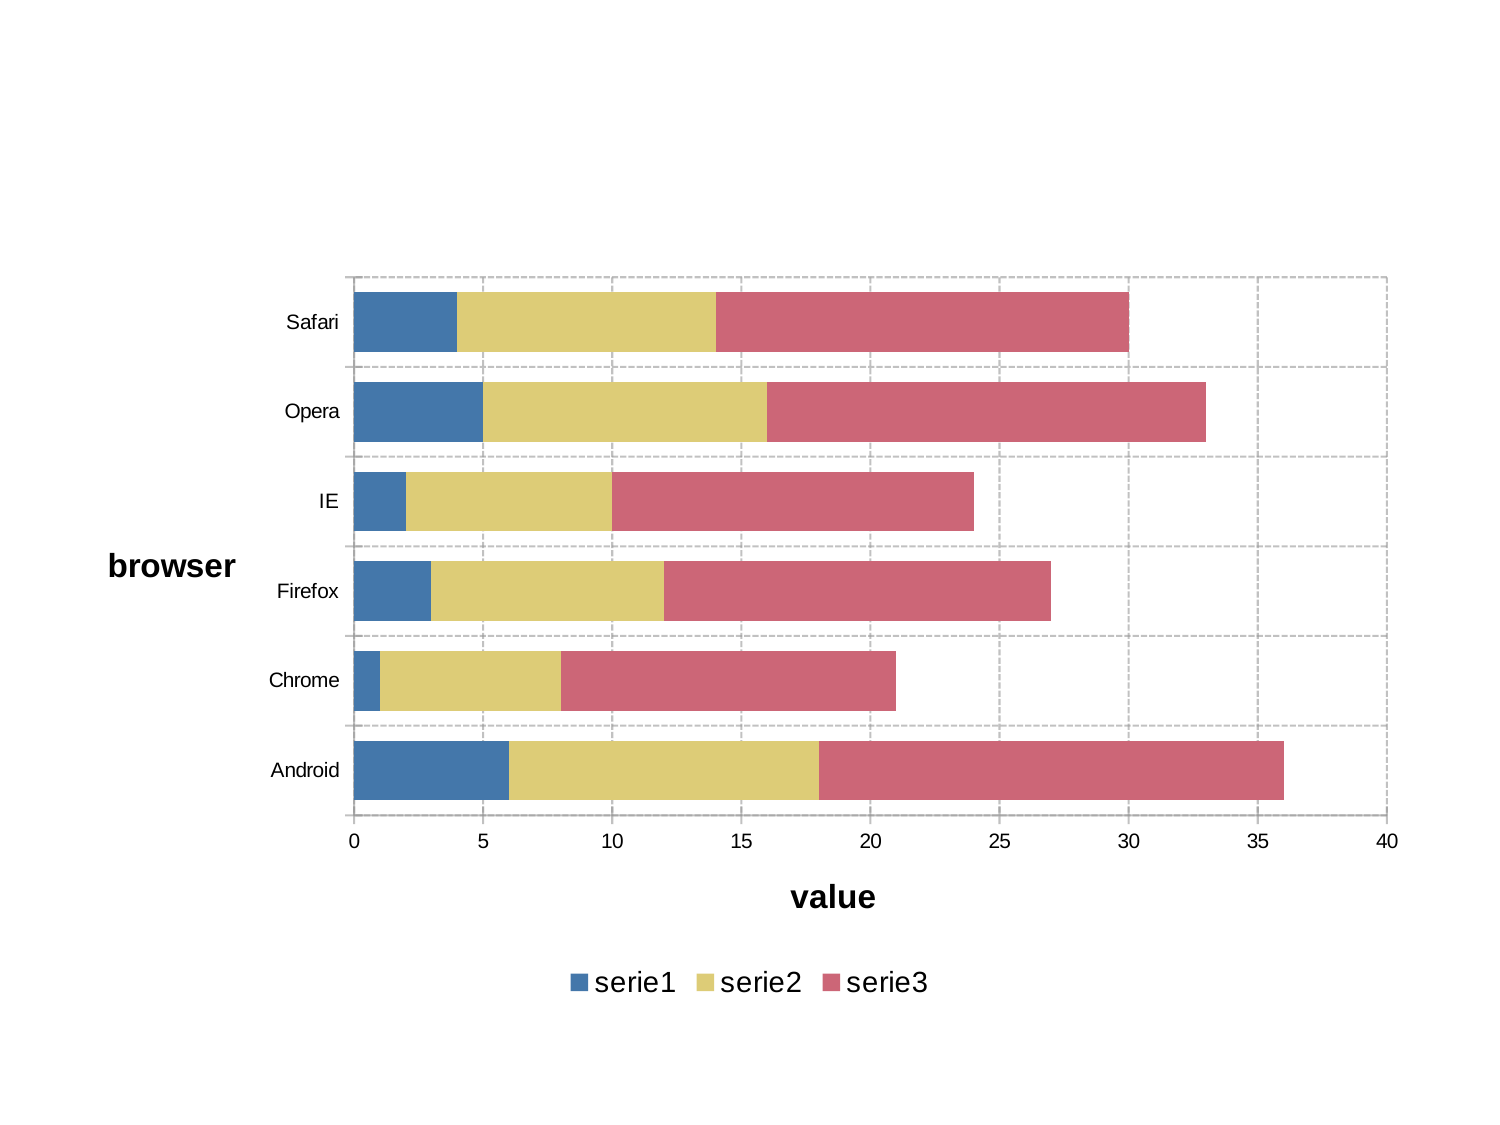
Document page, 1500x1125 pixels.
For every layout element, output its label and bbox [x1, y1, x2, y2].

chart [74, 262, 1426, 1006]
